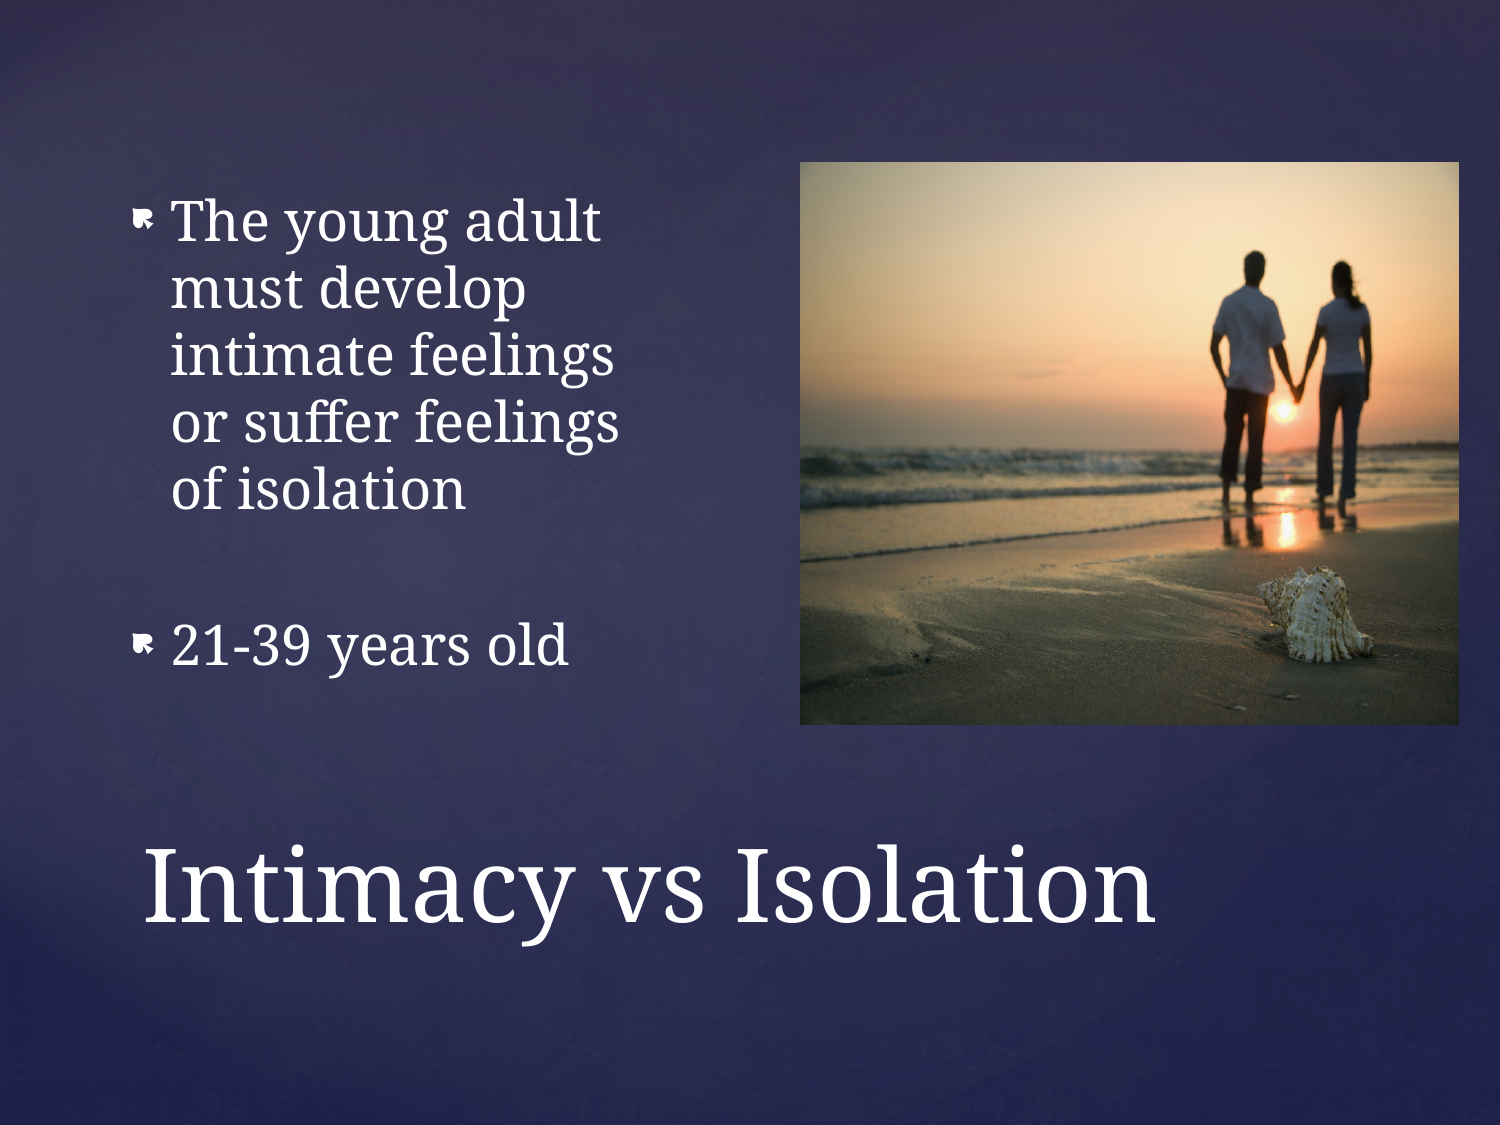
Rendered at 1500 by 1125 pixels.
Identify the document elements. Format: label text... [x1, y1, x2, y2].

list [799, 161, 1459, 726]
title Intimacy vs Isolation [127, 800, 1365, 950]
list The young adult must develop intimate feelings or suffer feelings of isolation 21-39 years old [112, 149, 650, 713]
